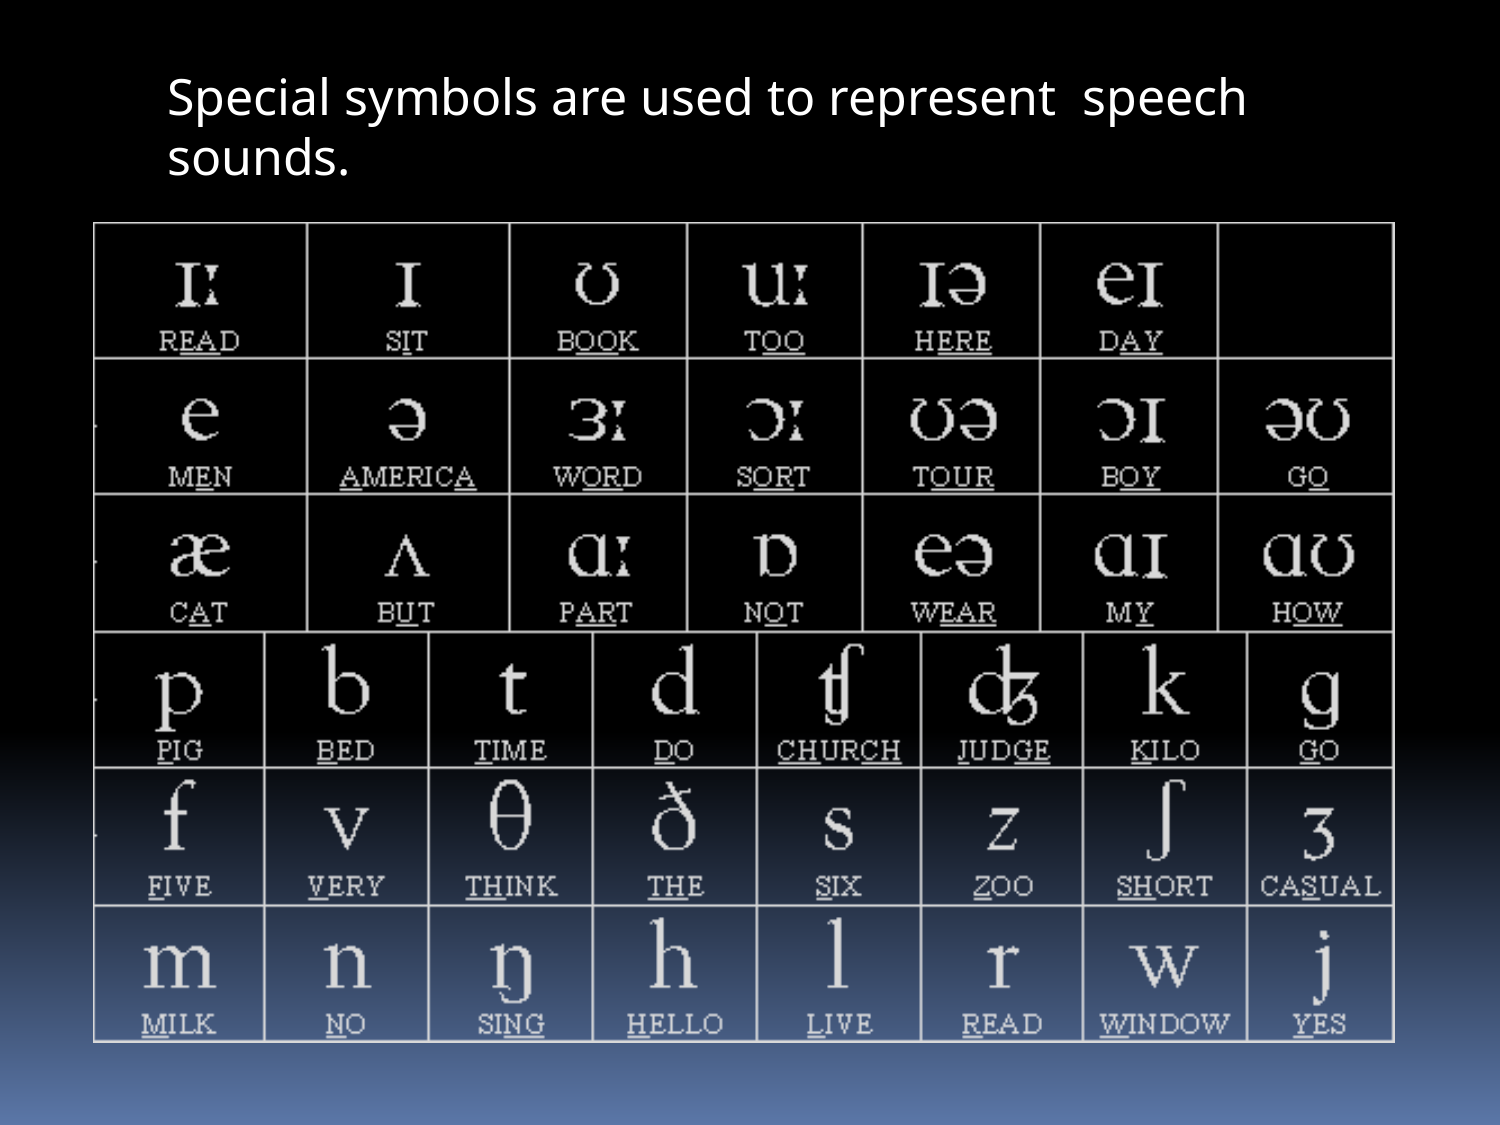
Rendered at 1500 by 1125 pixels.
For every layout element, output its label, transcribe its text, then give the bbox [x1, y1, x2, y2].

text_box Special symbols are used to represent speech sounds. [152, 58, 1313, 215]
picture [93, 222, 1395, 1044]
